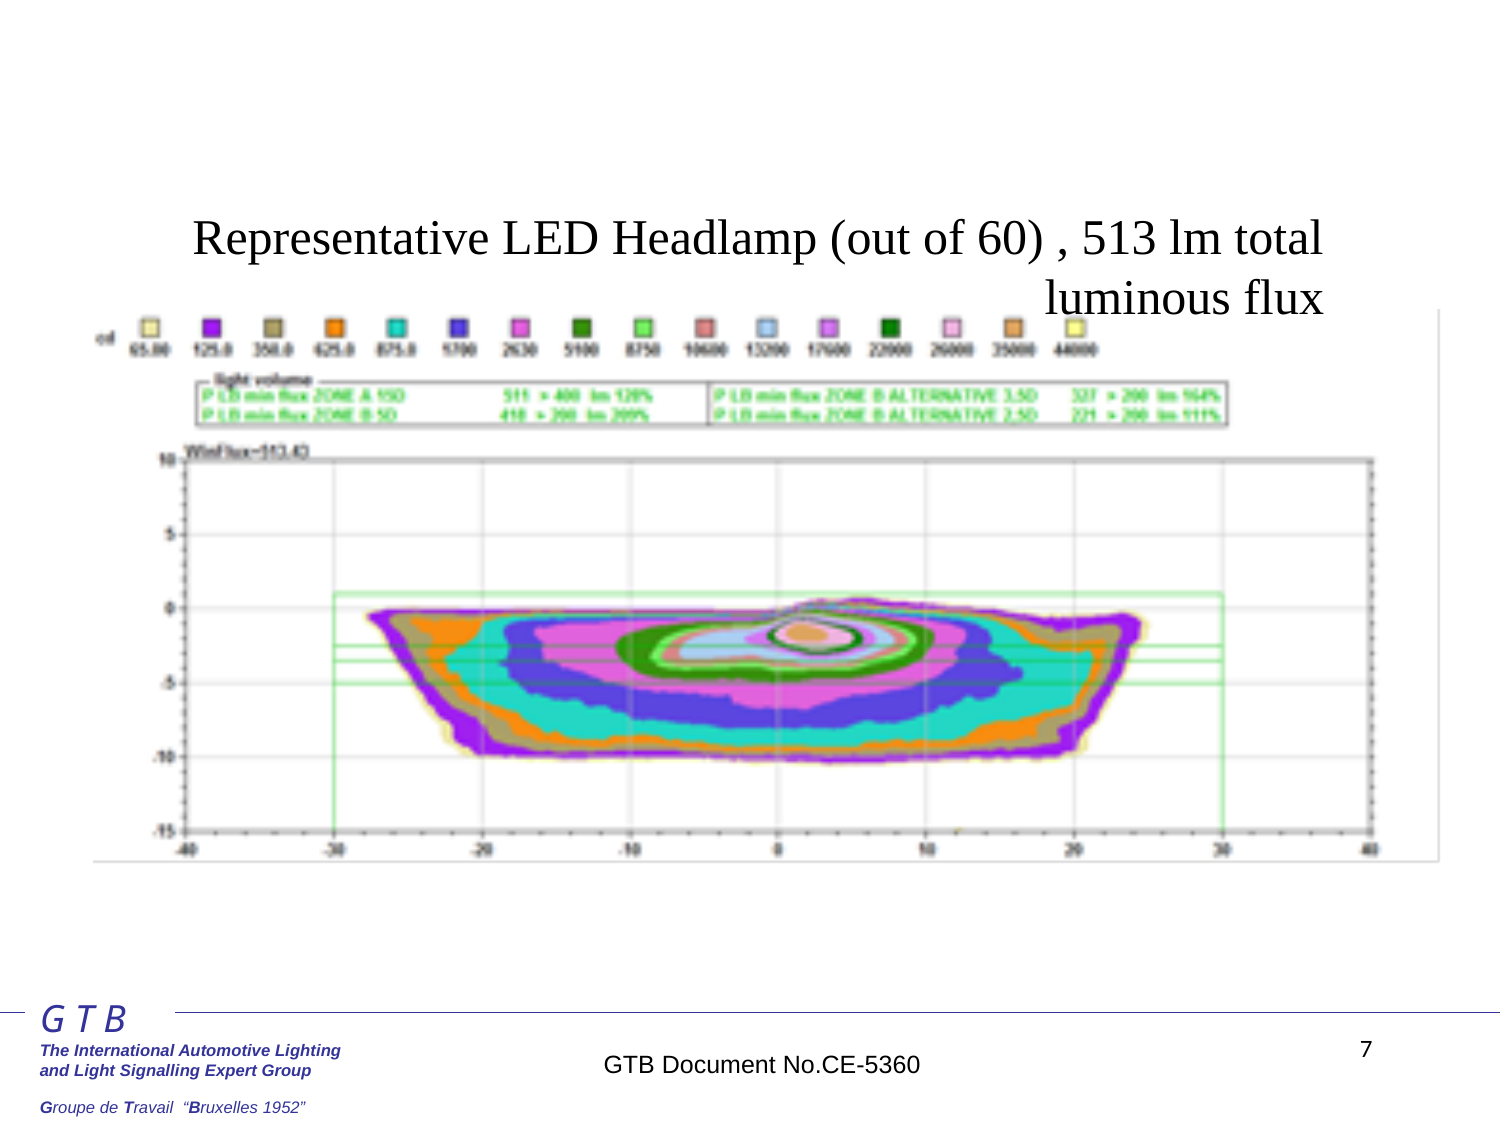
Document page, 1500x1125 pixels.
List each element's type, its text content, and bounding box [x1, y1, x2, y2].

slide_number 7 [1074, 1024, 1388, 1101]
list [93, 309, 1444, 867]
text_box GTB Document No.CE-5360 [505, 1025, 1020, 1101]
text_box Representative LED Headlamp (out of 60) , 513 lm total luminous flux [121, 196, 1340, 308]
